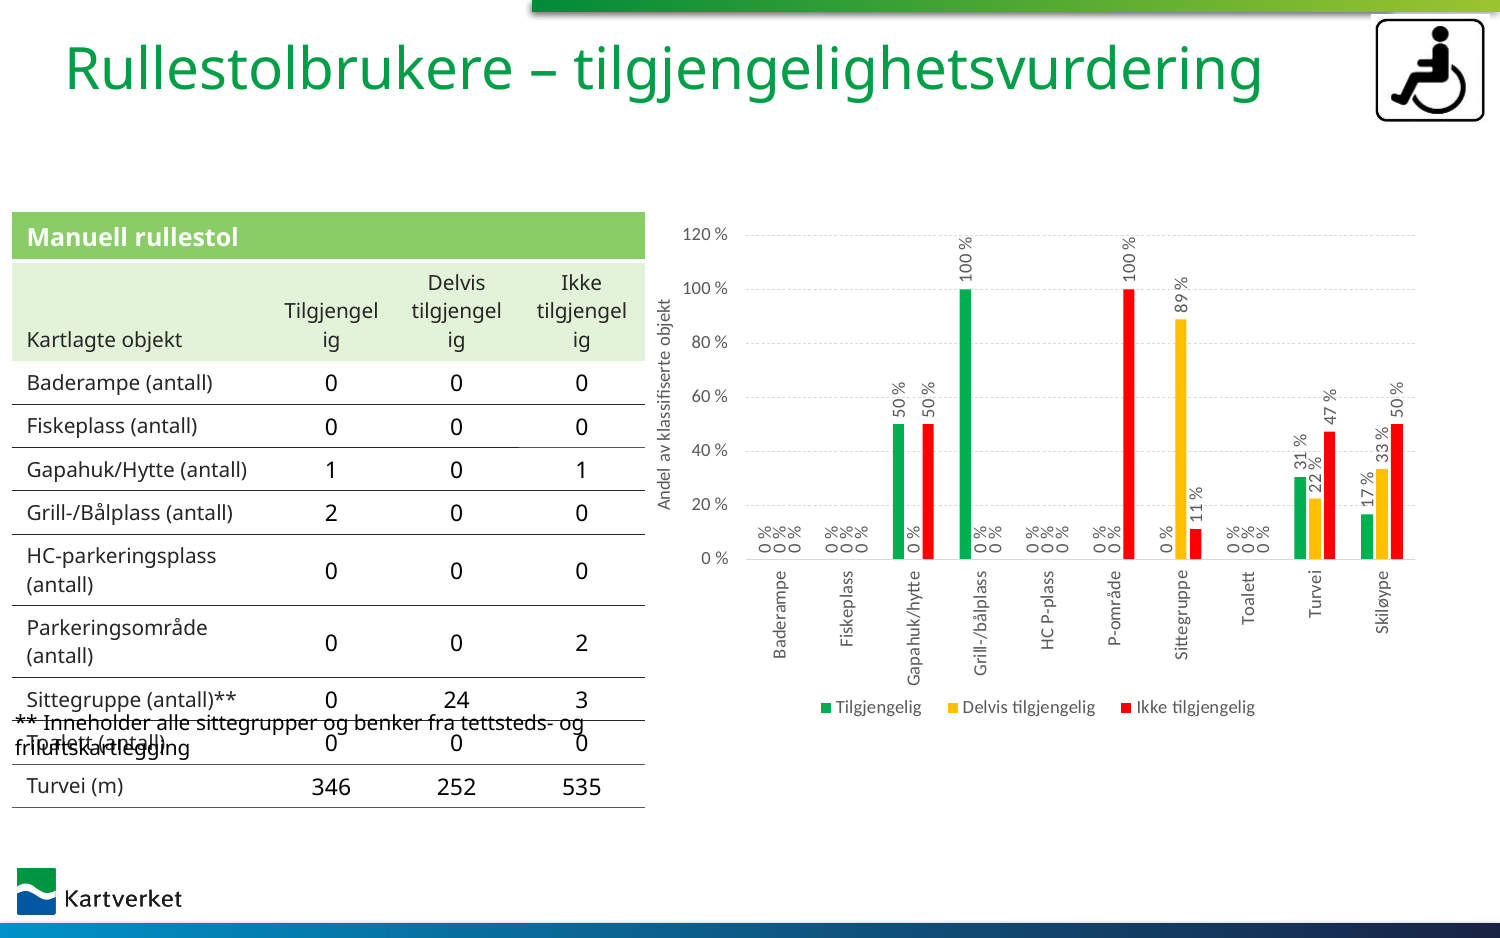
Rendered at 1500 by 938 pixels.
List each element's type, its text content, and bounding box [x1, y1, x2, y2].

table_cell 0 [269, 535, 394, 605]
table_cell 0 [394, 535, 519, 605]
text_box ** Inneholder alle sittegrupper og benker fra tettsteds- og friluftskartlegging [0, 702, 745, 768]
table_cell 24 [394, 678, 519, 702]
table_cell 1 [519, 448, 638, 490]
table_cell Turvei (m) [12, 768, 269, 807]
picture [1371, 13, 1491, 127]
table_cell 535 [519, 768, 645, 807]
table_cell 2 [269, 491, 394, 534]
table_cell 0 [269, 361, 394, 404]
table_cell 0 [394, 405, 519, 447]
table_cell 0 [269, 405, 394, 447]
table_cell Ikke tilgjengelig [519, 263, 638, 361]
table_cell 2 [519, 606, 638, 677]
table_cell Sittegruppe (antall)** [12, 678, 269, 702]
table_cell HC-parkeringsplass (antall) [12, 535, 269, 605]
table_header Manuell rullestol [12, 212, 645, 259]
table_cell 0 [519, 405, 638, 447]
table_cell 252 [394, 768, 519, 807]
table_cell 0 [394, 606, 519, 677]
table_cell 0 [394, 361, 519, 404]
table_cell 0 [394, 448, 519, 490]
text_box Rullestolbrukere – tilgjengelighetsvurdering [49, 12, 1372, 109]
table_cell Gapahuk/Hytte (antall) [12, 448, 269, 490]
table_cell Kartlagte objekt [12, 263, 269, 361]
table_cell Tilgjengelig [269, 263, 394, 361]
table_cell Fiskeplass (antall) [12, 405, 269, 447]
table_cell 0 [519, 535, 638, 605]
table_cell 346 [269, 768, 394, 807]
table_cell 0 [269, 678, 394, 702]
picture [643, 218, 1426, 728]
table_cell Parkeringsområde (antall) [12, 606, 269, 677]
table_cell 0 [269, 606, 394, 677]
table_cell 0 [519, 361, 638, 404]
table_cell 0 [394, 491, 519, 534]
table_cell 0 [519, 491, 638, 534]
table_cell 3 [519, 678, 638, 702]
table_cell Delvis tilgjengelig [394, 263, 519, 361]
table_cell Baderampe (antall) [12, 361, 269, 404]
table_cell 1 [269, 448, 394, 490]
table_cell Grill-/Bålplass (antall) [12, 491, 269, 534]
